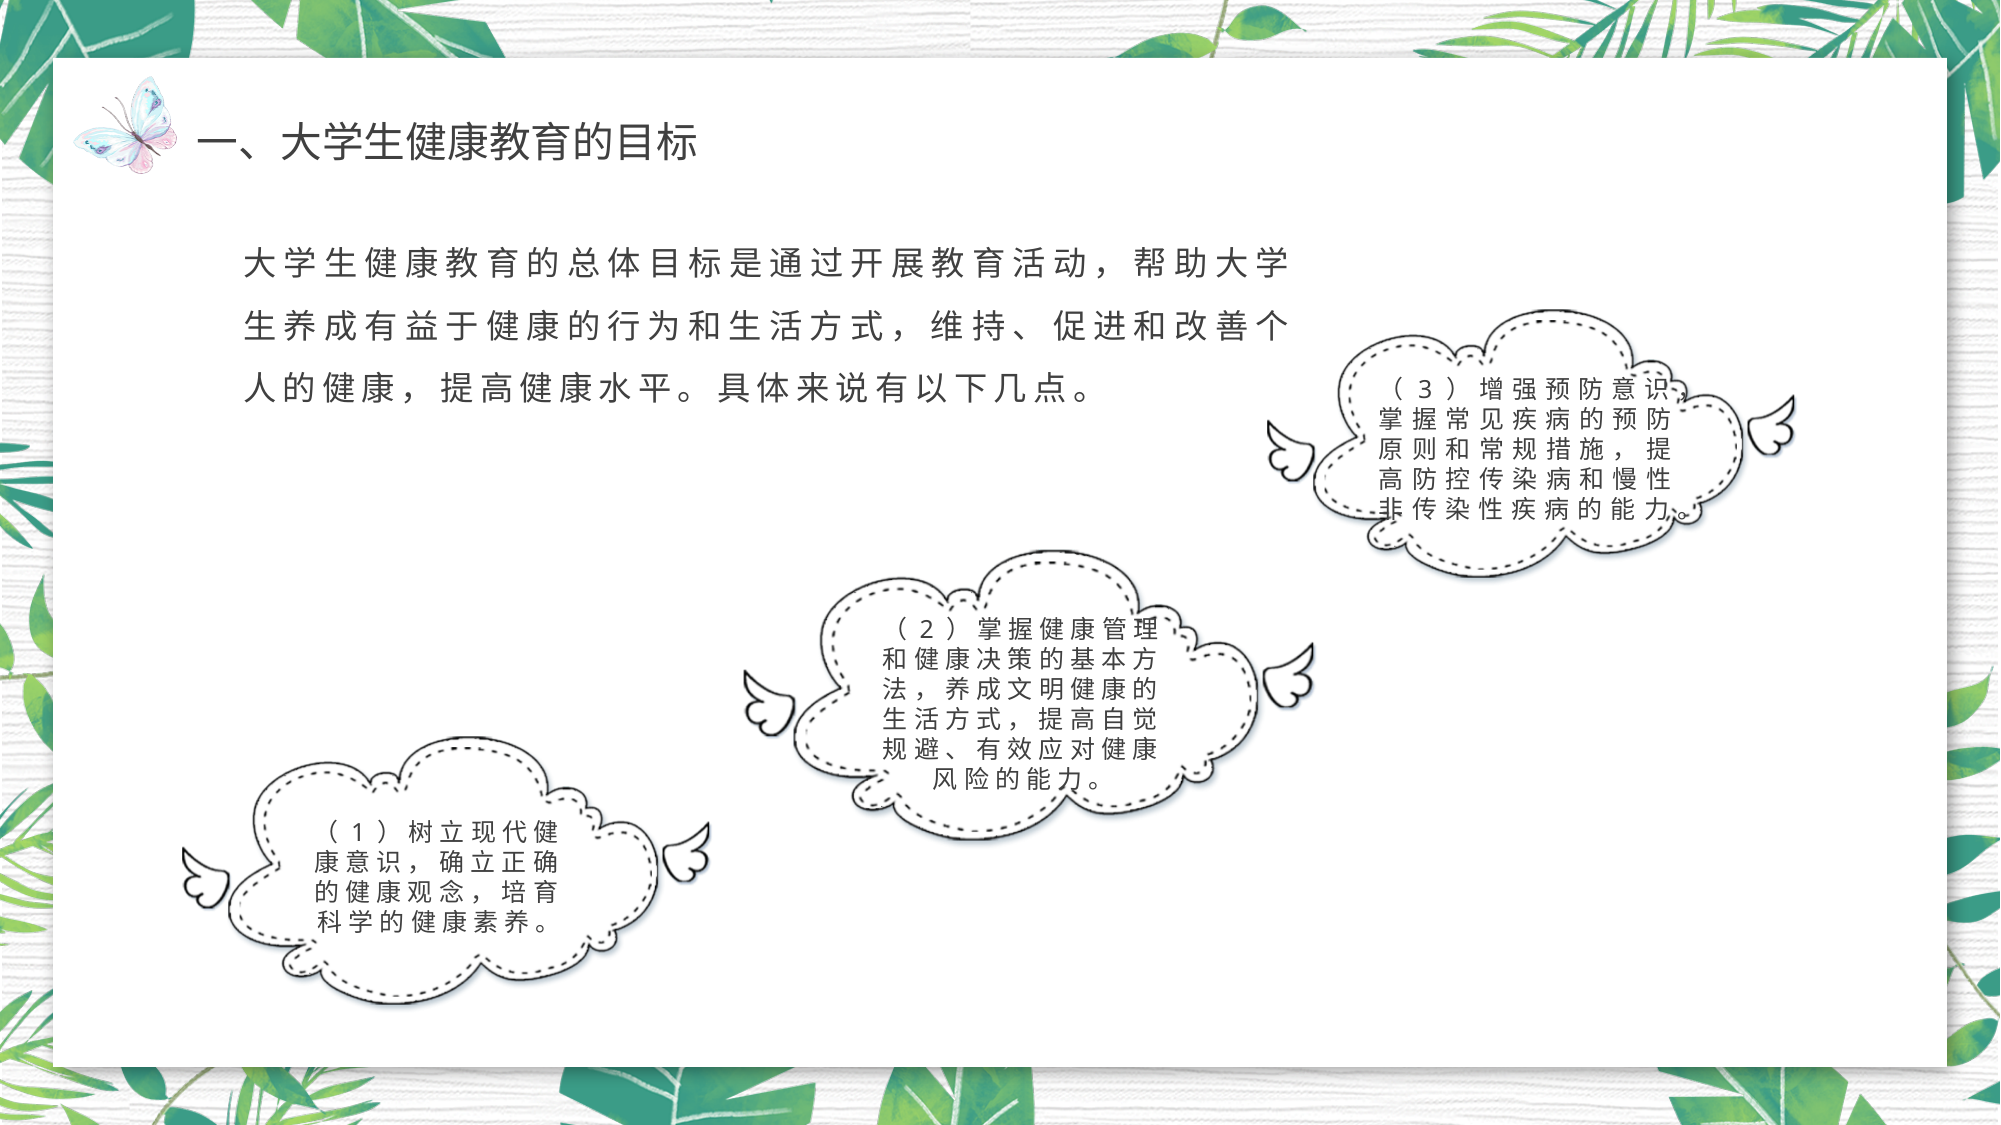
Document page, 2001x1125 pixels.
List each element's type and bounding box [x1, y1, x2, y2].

text_box [722, 504, 1325, 894]
text_box [162, 694, 720, 1054]
text_box [1247, 267, 1805, 627]
picture [73, 76, 177, 174]
text_box [0, 0, 2000, 1125]
